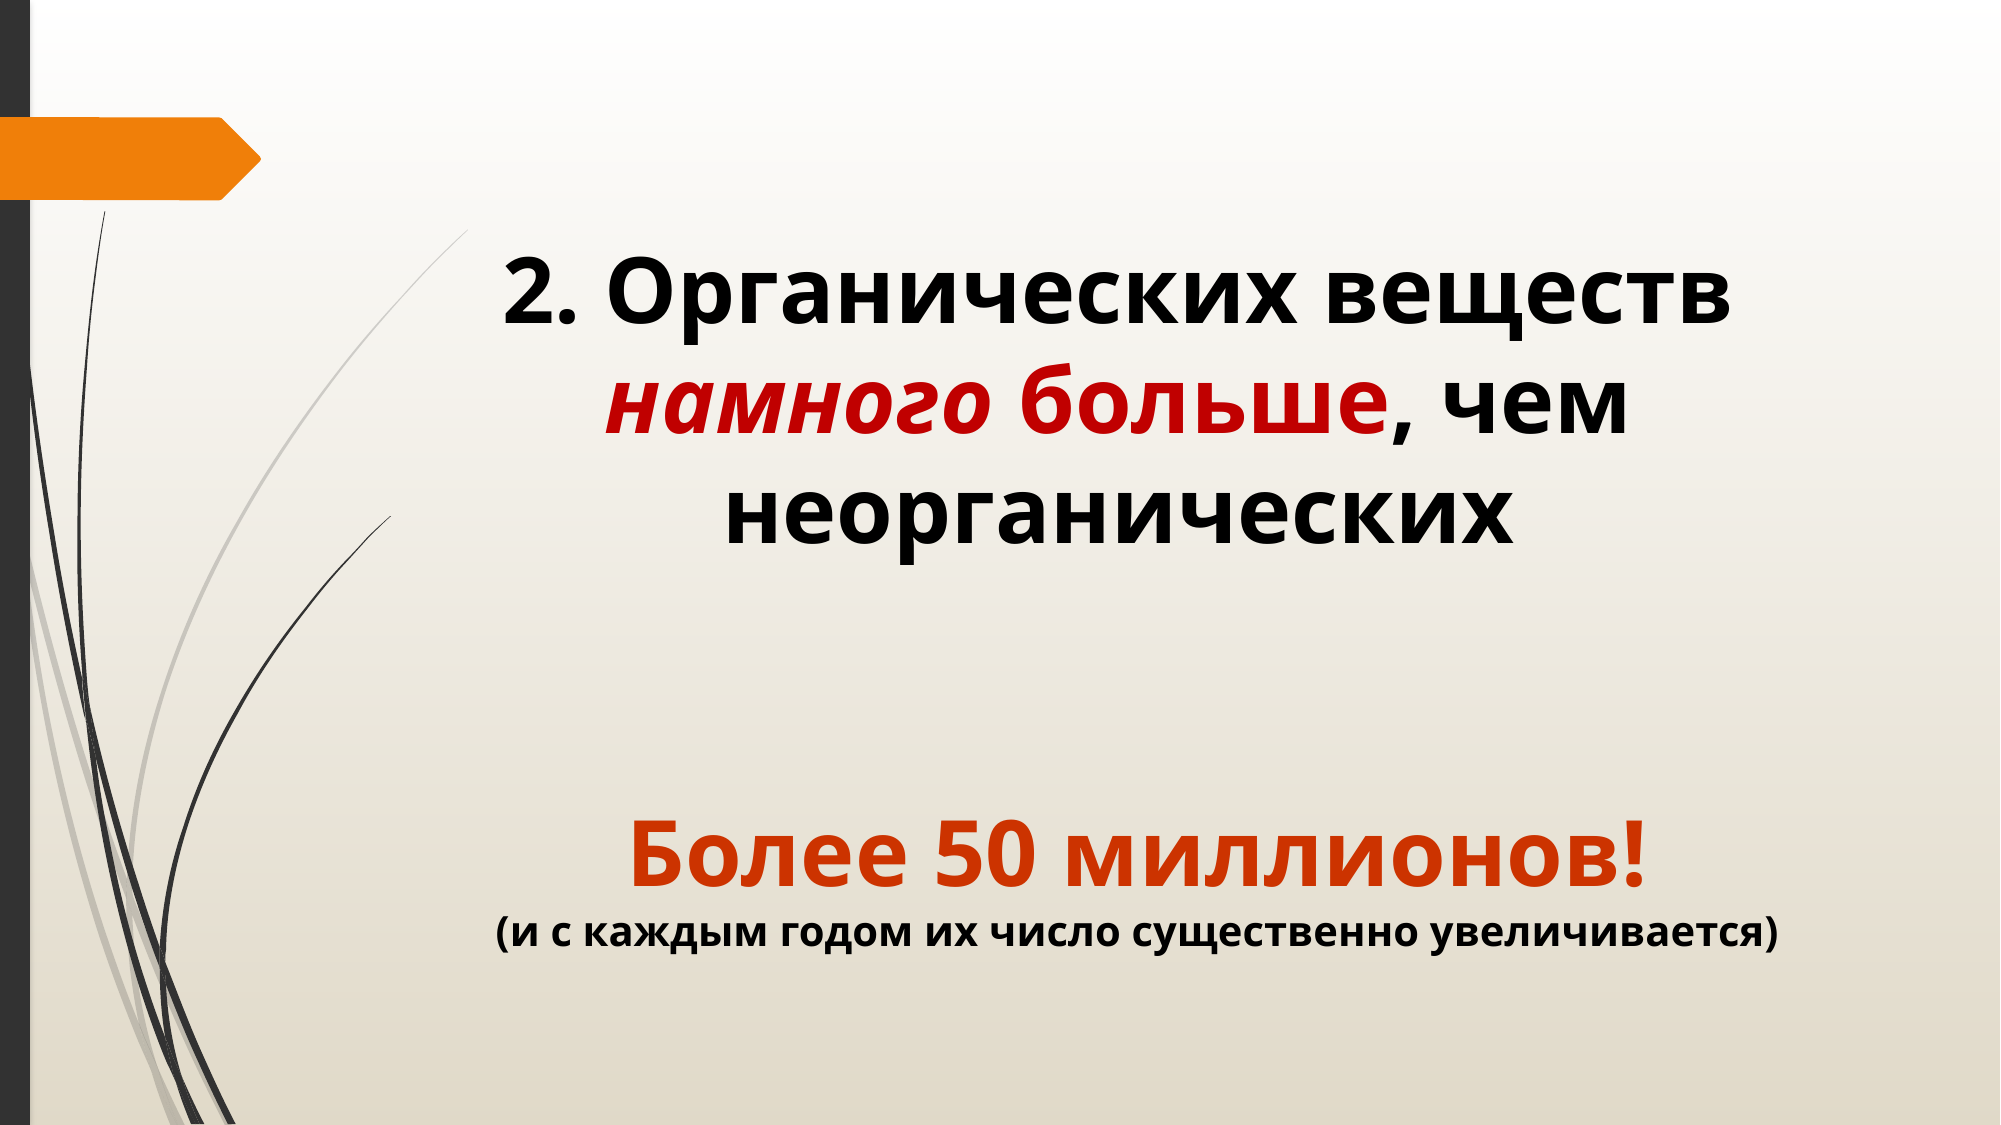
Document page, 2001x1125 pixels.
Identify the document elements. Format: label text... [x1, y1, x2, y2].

text_box Более 50 миллионов! (и с каждым годом их число существенно увеличивается) [462, 787, 1813, 963]
text_box 2. Органических веществ намного больше, чем неорганических [350, 224, 1888, 570]
